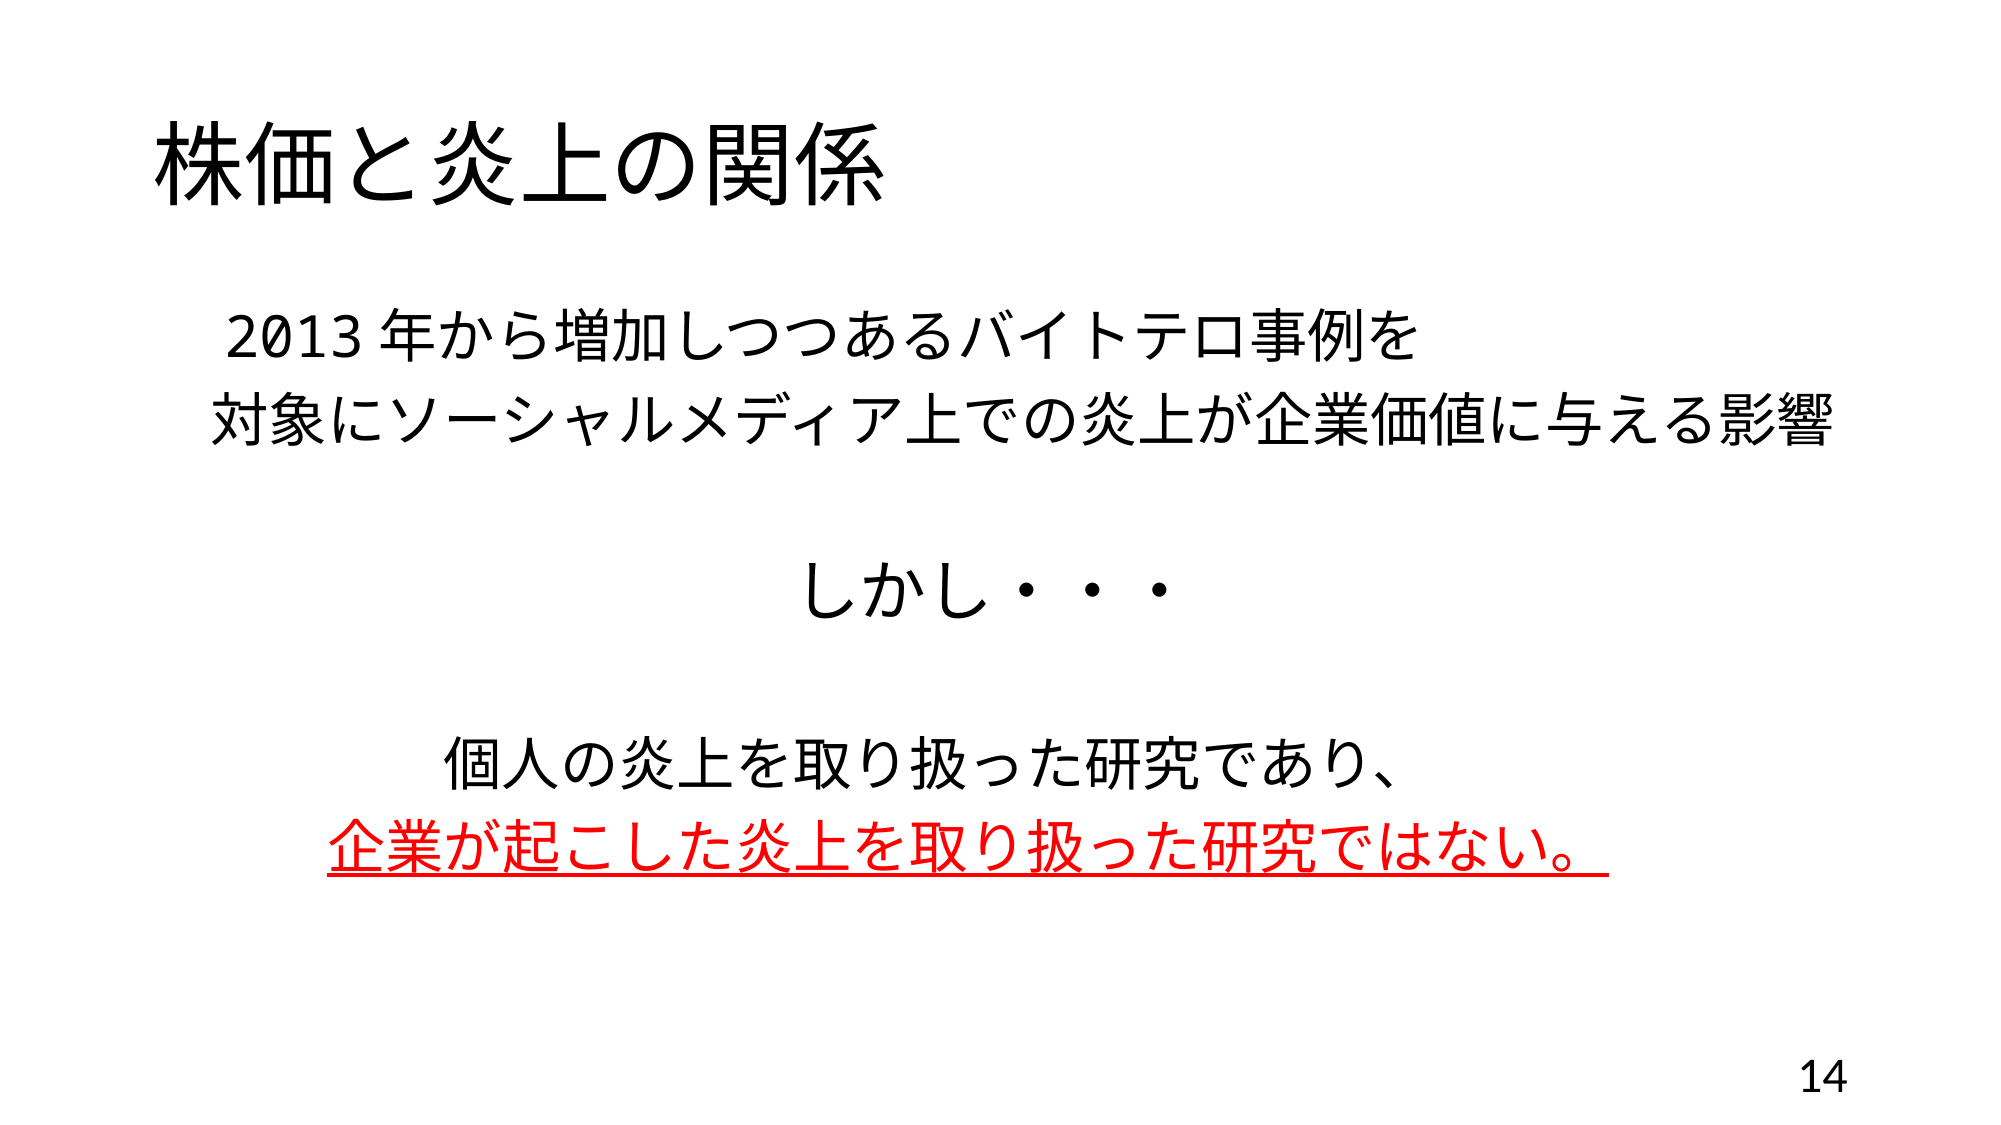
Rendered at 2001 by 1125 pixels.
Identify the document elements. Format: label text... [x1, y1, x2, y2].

title 株価と炎上の関係 [137, 59, 1863, 278]
list 2013年から増加しつつあるバイトテロ事例を 対象にソーシャルメディア上での炎上が企業価値に与える影響 しかし・・・ 個人の炎上を取り扱った研究であり、 企業が起こした炎上を取り扱った研究ではない。 [137, 299, 1863, 1014]
slide_number 14 [1412, 1042, 1863, 1103]
